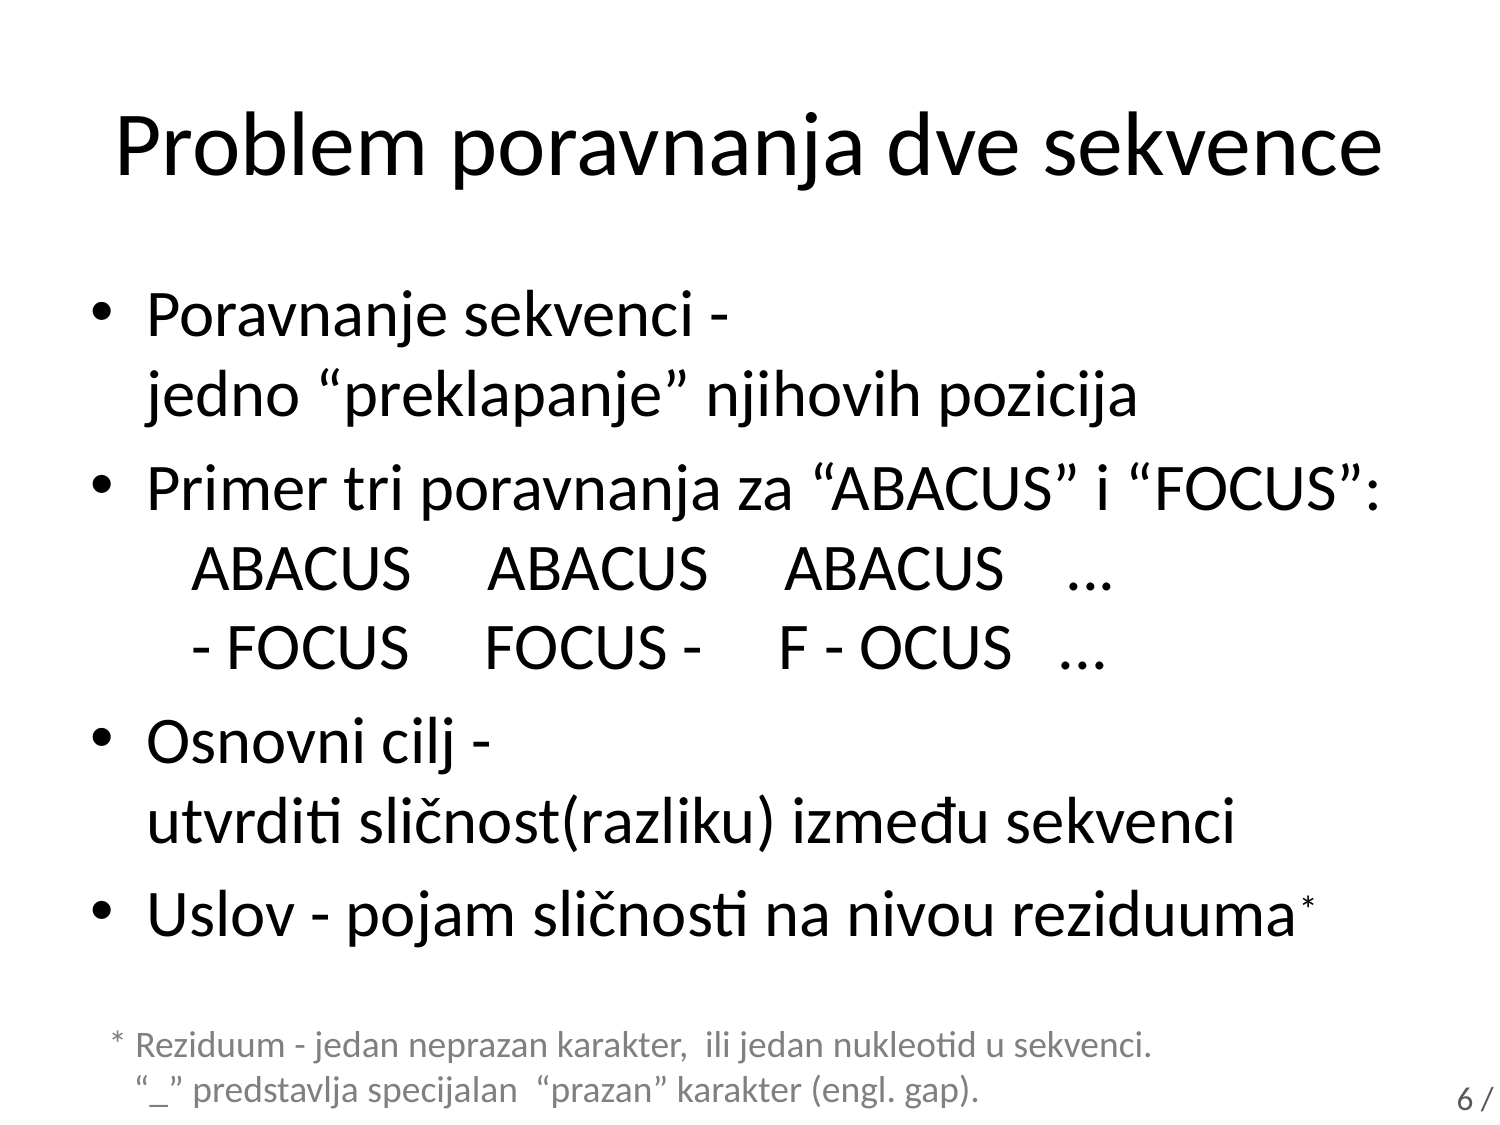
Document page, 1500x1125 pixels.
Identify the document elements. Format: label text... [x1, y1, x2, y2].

title Problem poravnanja dve sekvence [75, 45, 1425, 233]
text_box * Reziduum - jedan neprazan karakter, ili jedan nukleotid u sekvenci. “_” predstavlja specijalan “prazan” karakter (engl. gap). [93, 1012, 1169, 1118]
list Poravnanje sekvenci - jedno “preklapanje” njihovih pozicija Primer tri poravnanja za “ABACUS” i “FOCUS”: ABACUS ABACUS ABACUS ... - FOCUS FOCUS - F - OCUS ... Osnovni cilj - utvrditi sličnost(razliku) između sekvenci Uslov - pojam sličnosti na nivou reziduuma* [75, 262, 1425, 1005]
